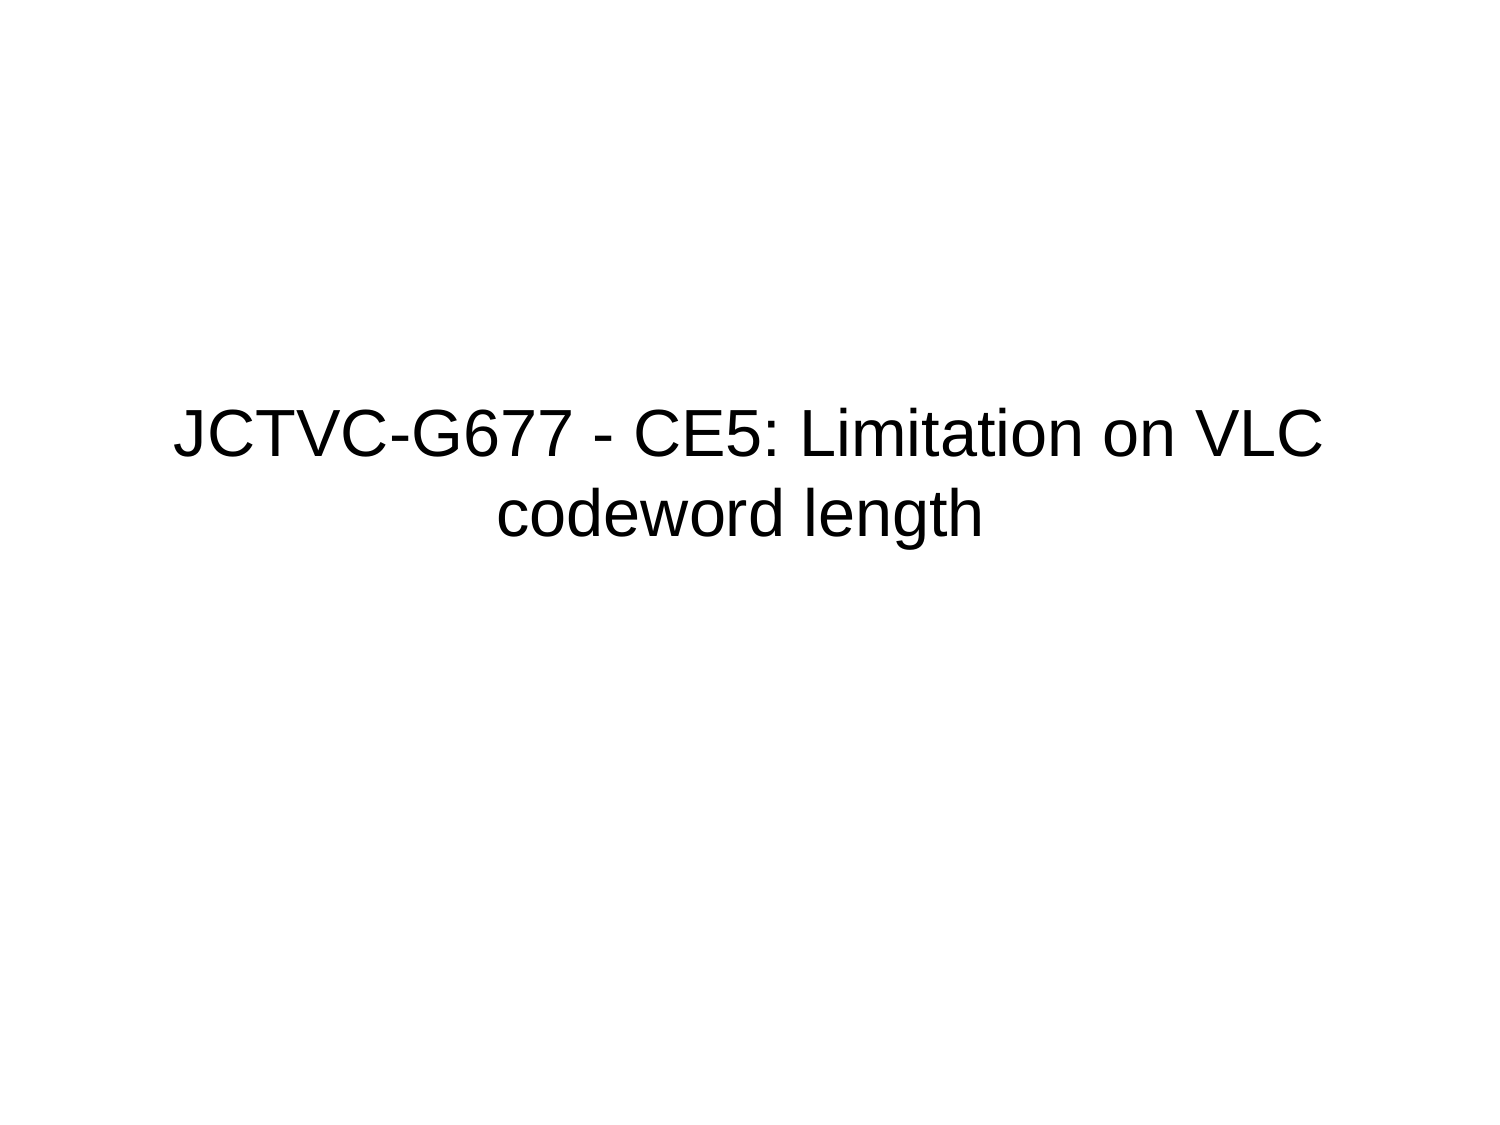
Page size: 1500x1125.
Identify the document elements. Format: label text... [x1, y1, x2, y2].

title JCTVC-G677 - CE5: Limitation on VLC codeword length [112, 349, 1388, 591]
